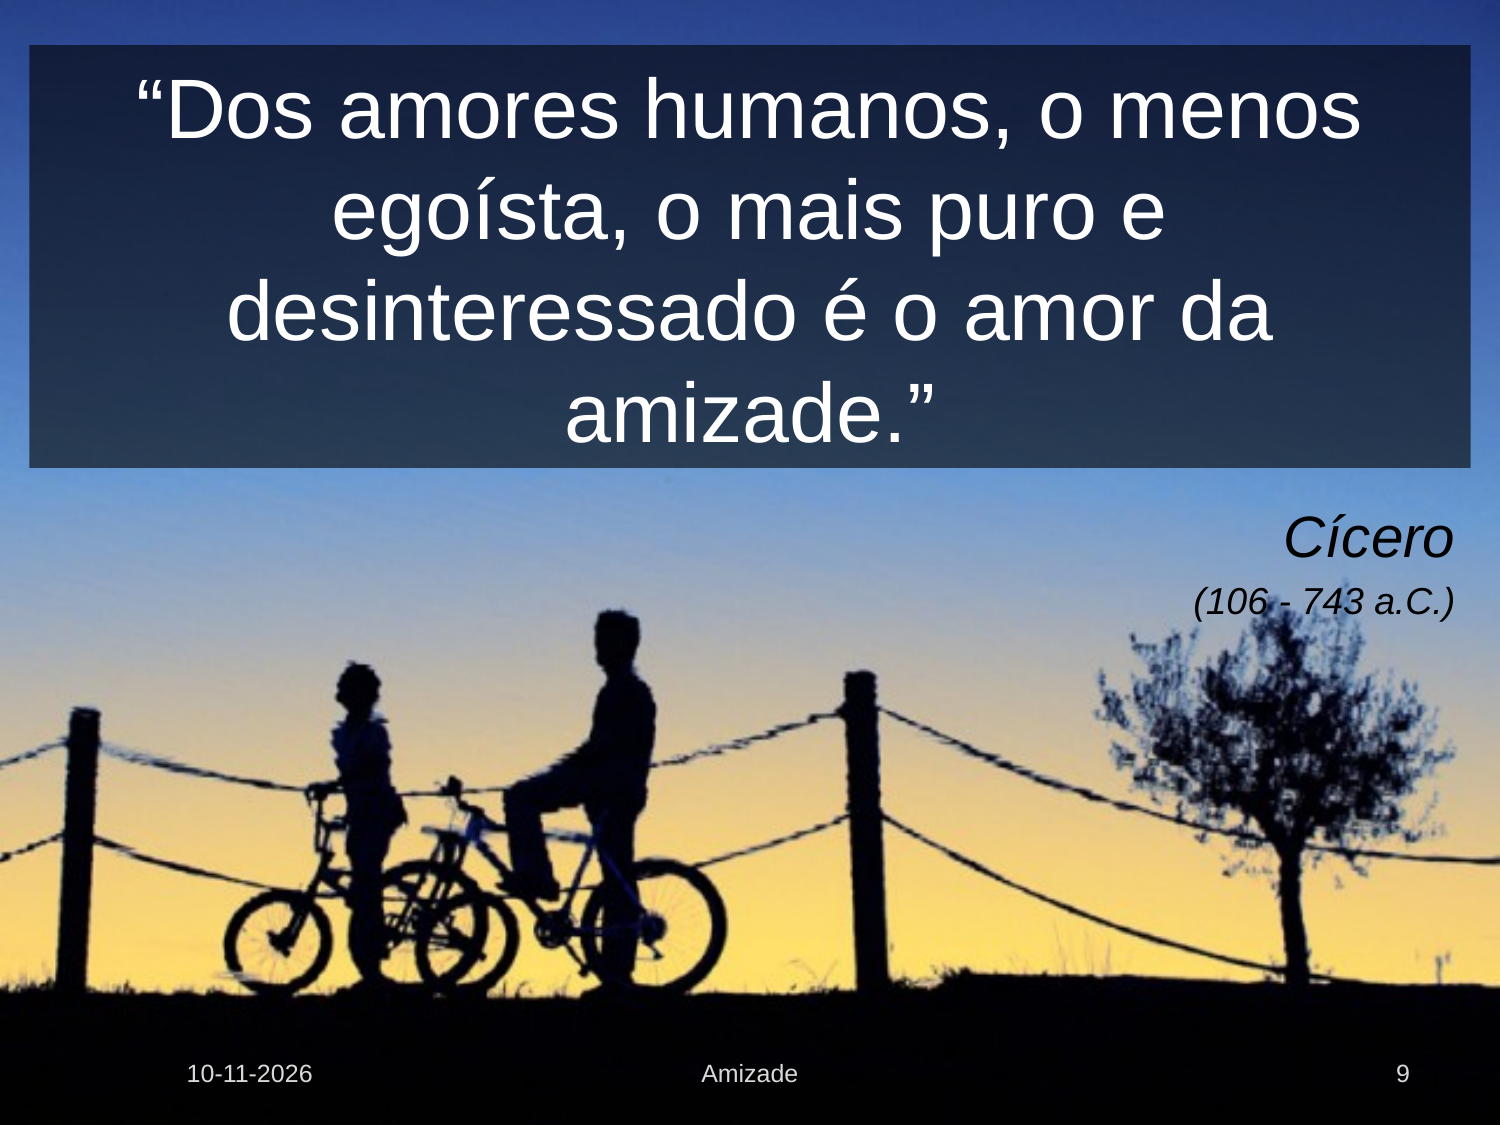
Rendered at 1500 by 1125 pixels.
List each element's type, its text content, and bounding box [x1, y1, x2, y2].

title “Dos amores humanos, o menos egoísta, o mais puro e desinteressado é o amor da amizade.” [29, 45, 1471, 468]
slide_number 9 [1074, 1042, 1425, 1103]
footer Amizade [512, 1042, 988, 1103]
picture [0, 0, 1500, 1125]
list Cícero (106 - 743 a.C.) [41, 491, 1471, 575]
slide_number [75, 1042, 425, 1103]
